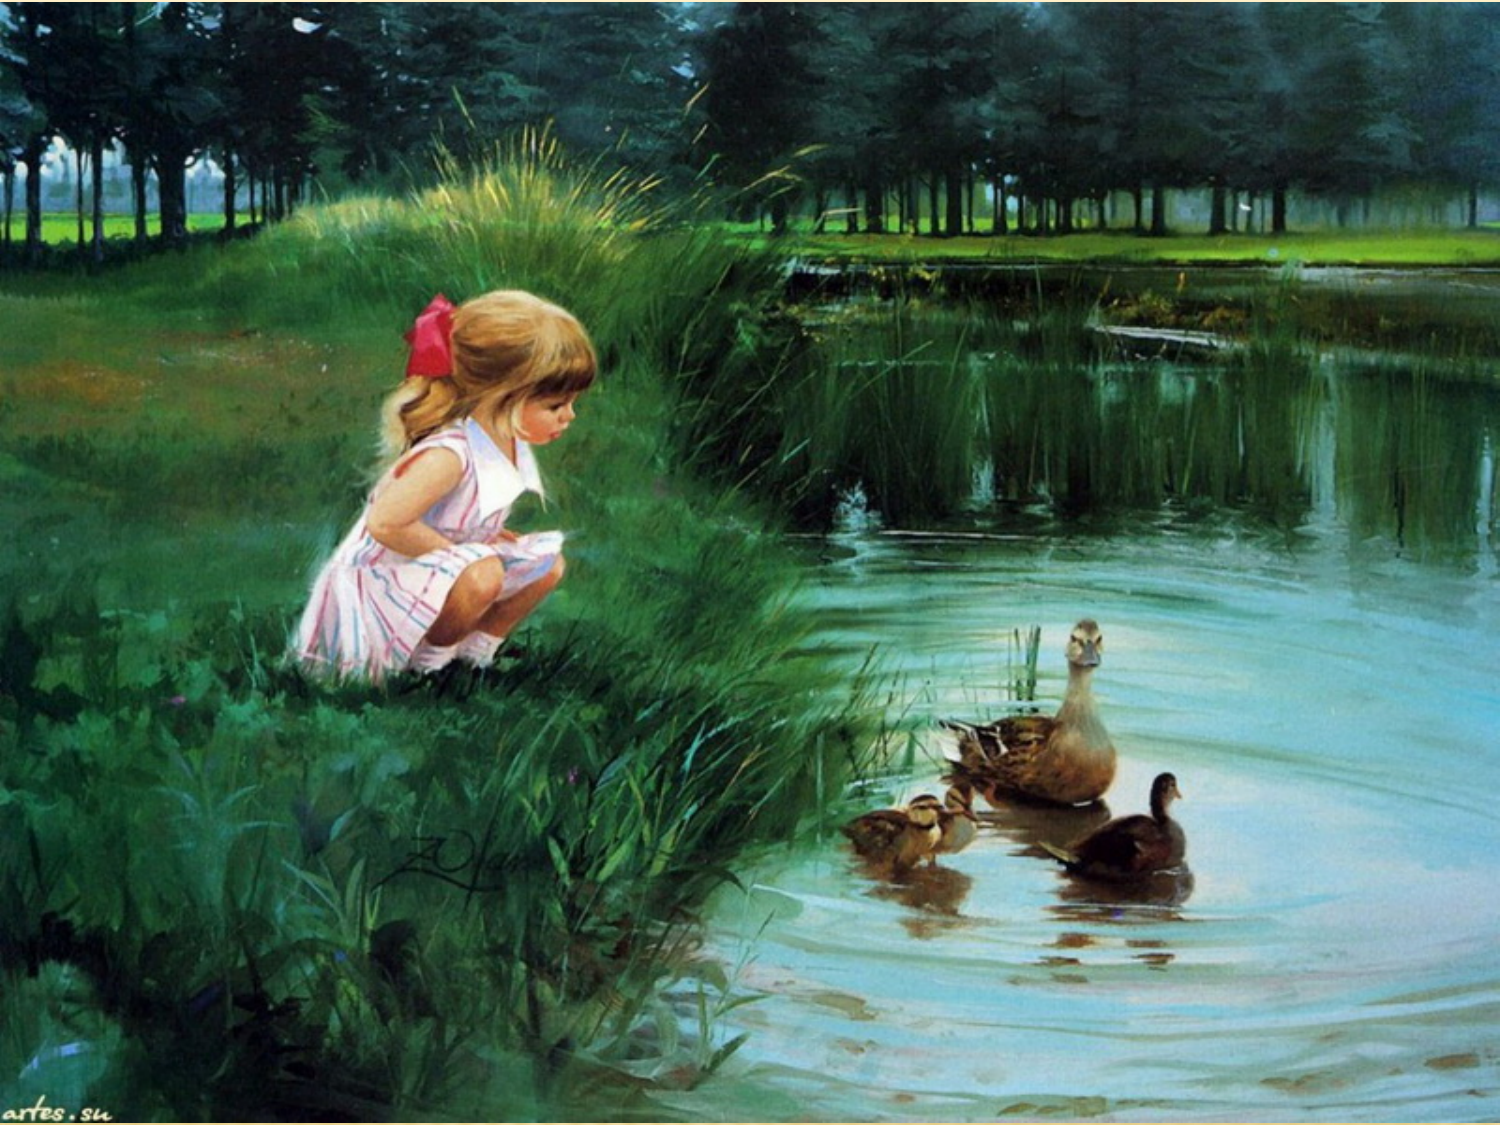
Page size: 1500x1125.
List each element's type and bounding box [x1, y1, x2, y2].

list [0, 2, 1500, 1123]
